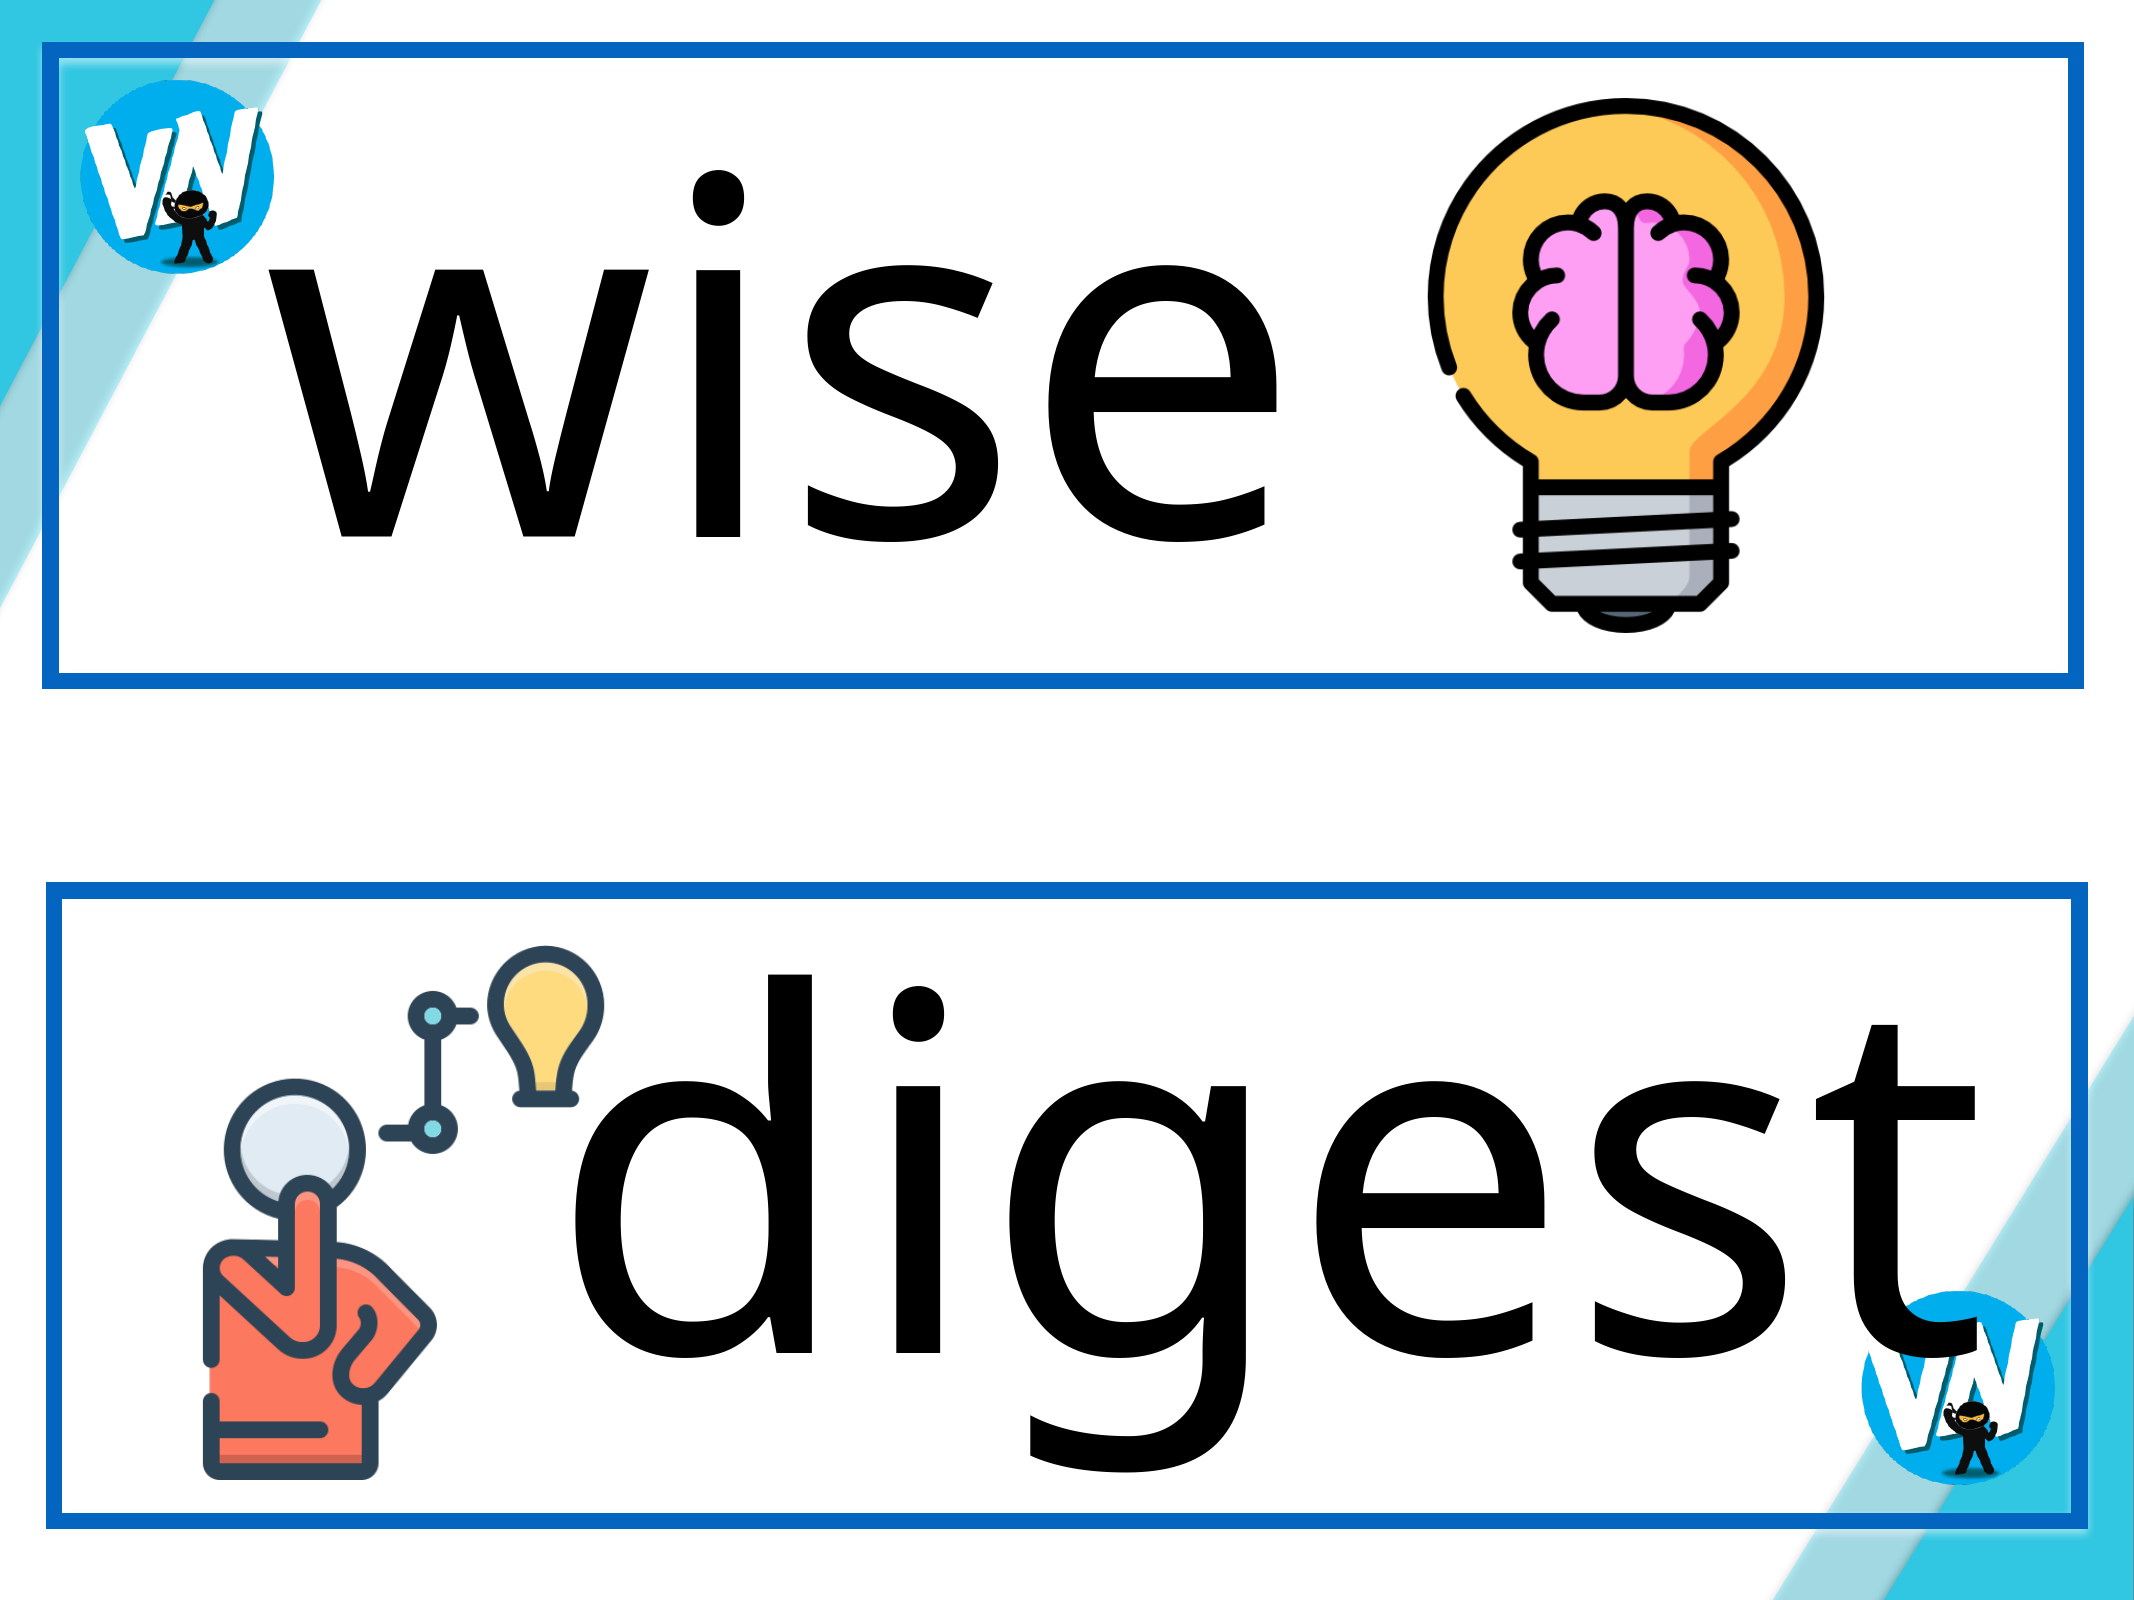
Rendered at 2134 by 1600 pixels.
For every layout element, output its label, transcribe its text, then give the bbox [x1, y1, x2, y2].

picture [1359, 98, 1894, 633]
picture [111, 945, 646, 1480]
text_box digest [255, 847, 1956, 1462]
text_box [1963, 235, 2134, 1600]
text_box wise [254, 31, 1311, 646]
picture [57, 77, 299, 278]
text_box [0, 0, 78, 1544]
text_box [86, 50, 2076, 681]
text_box [86, 890, 1956, 1522]
picture [1837, 1288, 2080, 1488]
